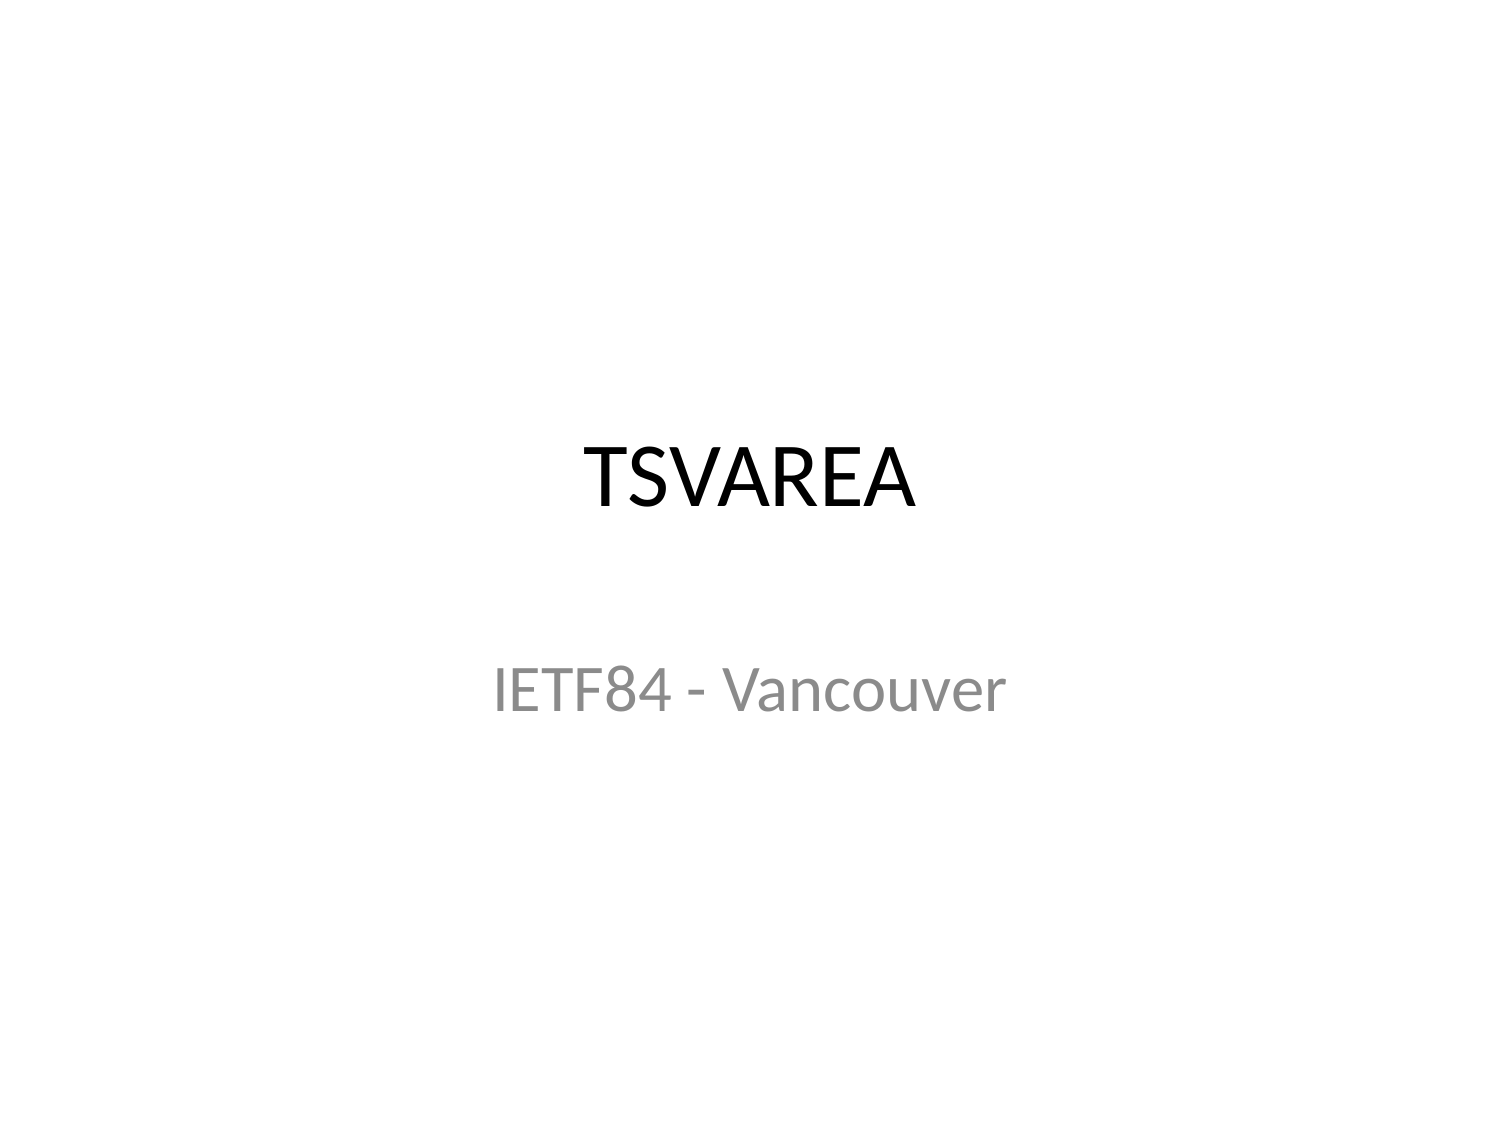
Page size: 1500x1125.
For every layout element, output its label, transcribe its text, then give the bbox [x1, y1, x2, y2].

subtitle IETF84 - Vancouver [225, 637, 1275, 925]
title TSVAREA [112, 349, 1388, 591]
